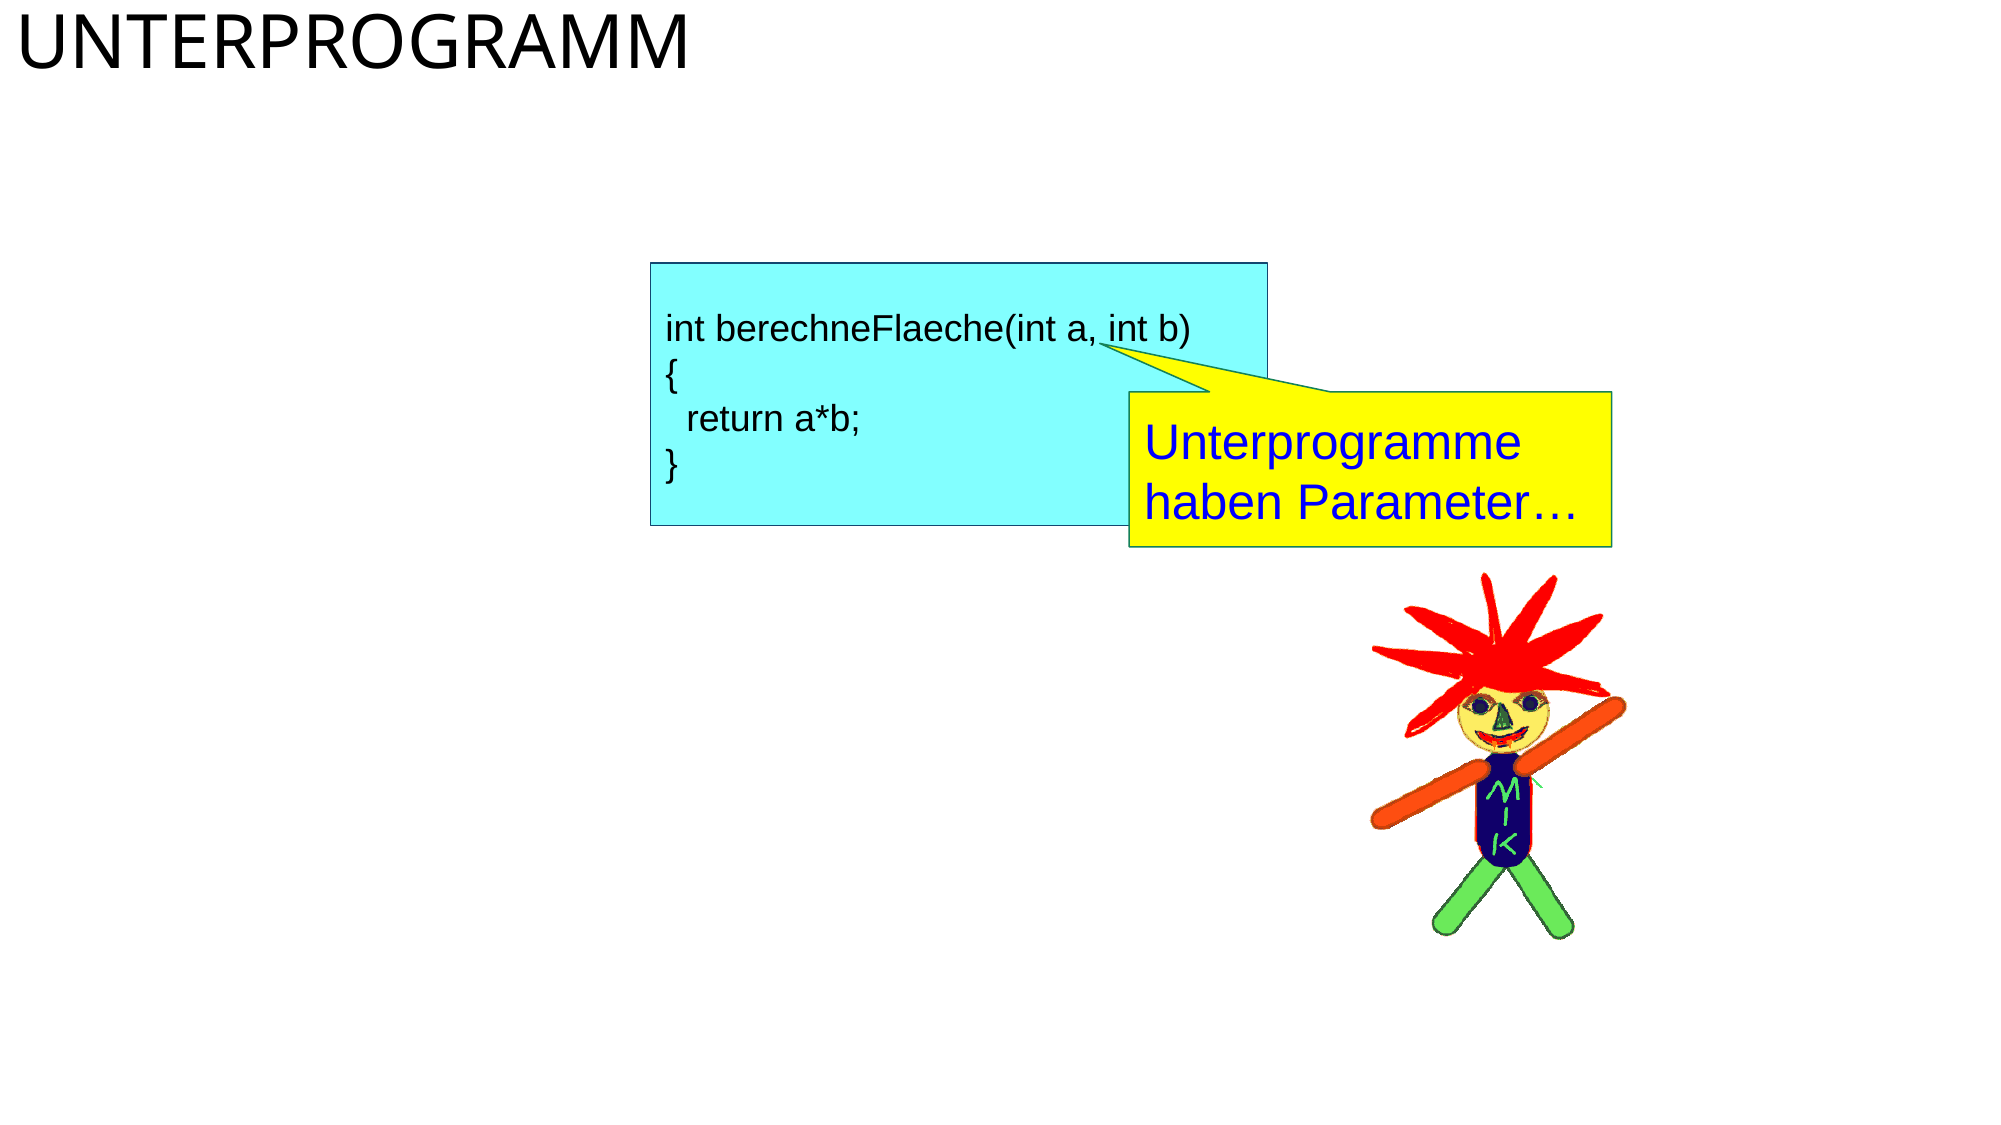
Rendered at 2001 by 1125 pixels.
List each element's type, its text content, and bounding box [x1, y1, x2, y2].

title UNTERPROGRAMM [0, 7, 772, 83]
text_box Unterprogramme haben Parameter… [1099, 343, 1612, 547]
text_box int berechneFlaeche(int a, int b) { return a*b; } [650, 263, 1268, 526]
picture [1343, 562, 1644, 948]
